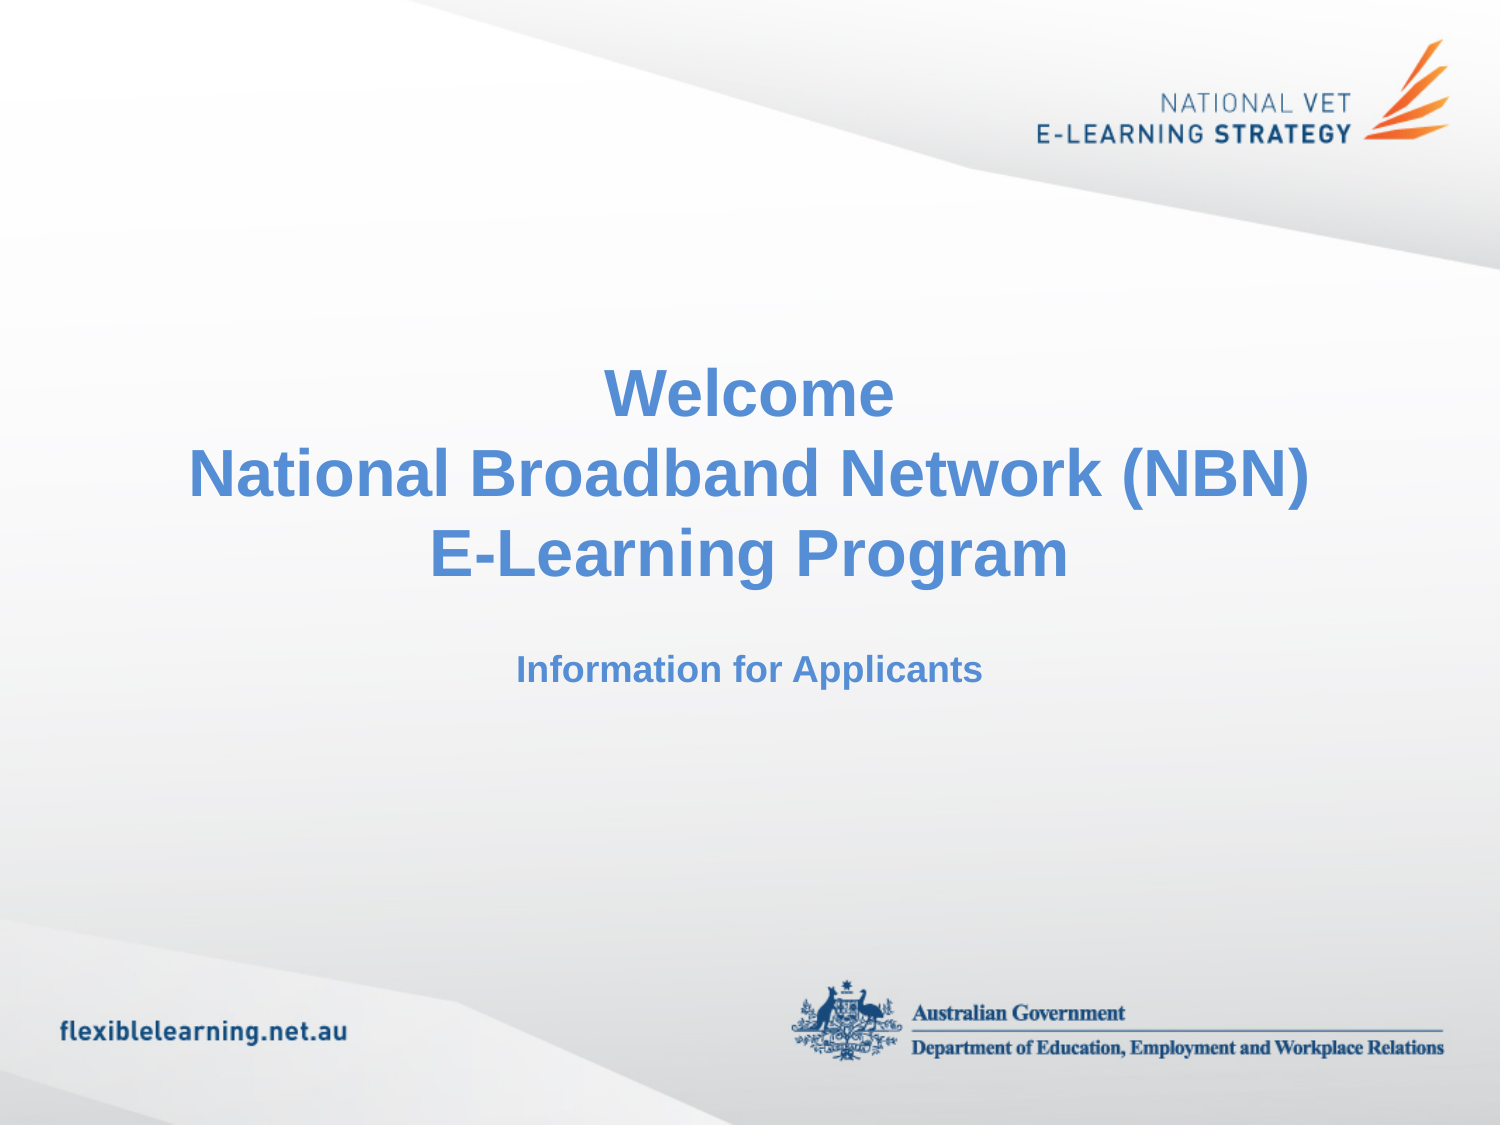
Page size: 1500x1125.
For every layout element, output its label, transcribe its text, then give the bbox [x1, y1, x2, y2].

picture [0, 0, 1500, 1125]
subtitle Information for Applicants [225, 637, 1275, 925]
title Welcome National Broadband Network (NBN) E-Learning Program [112, 349, 1388, 591]
